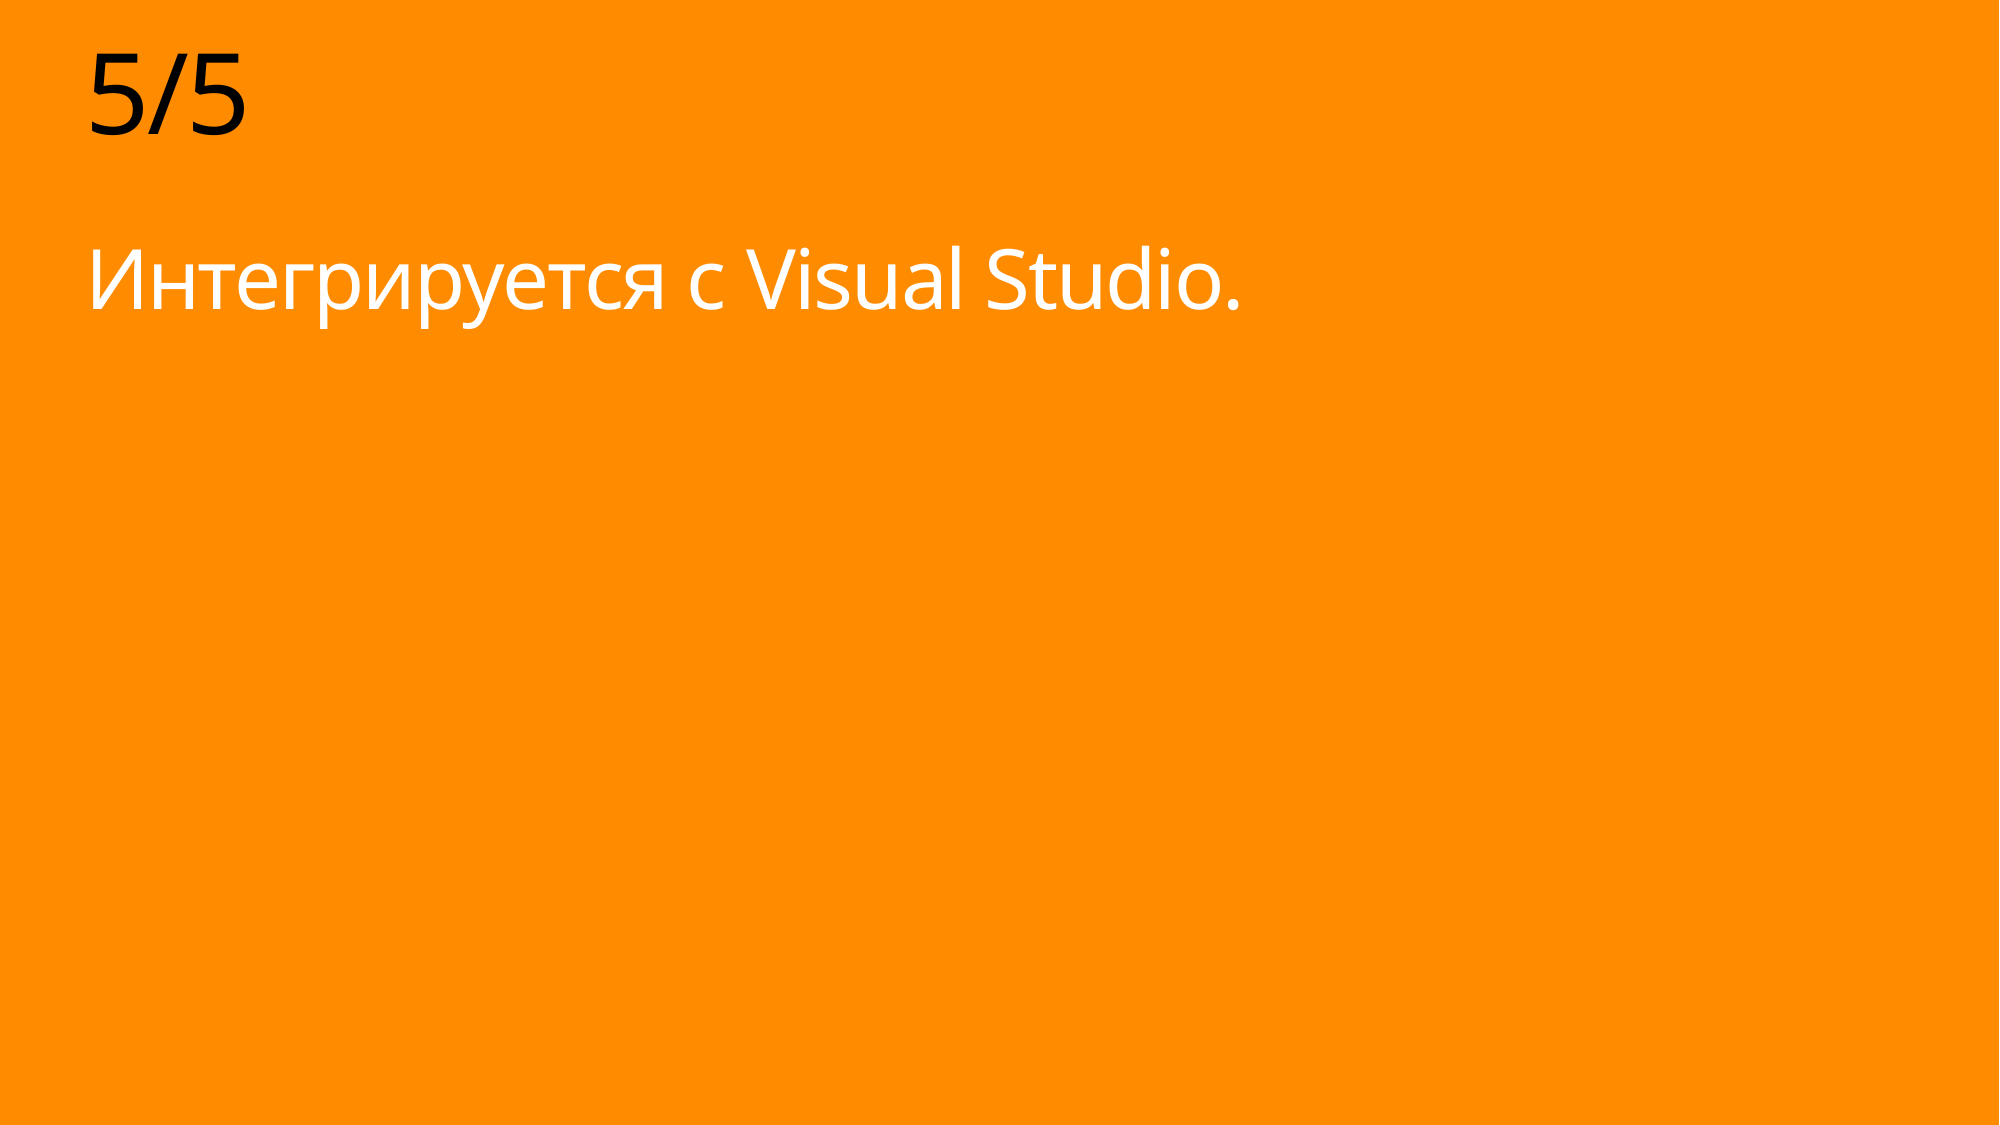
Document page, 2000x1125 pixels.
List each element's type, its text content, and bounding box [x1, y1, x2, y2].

title 5/5 [85, 37, 1914, 161]
list Интегрируется с Visual Studio. [85, 237, 1914, 329]
